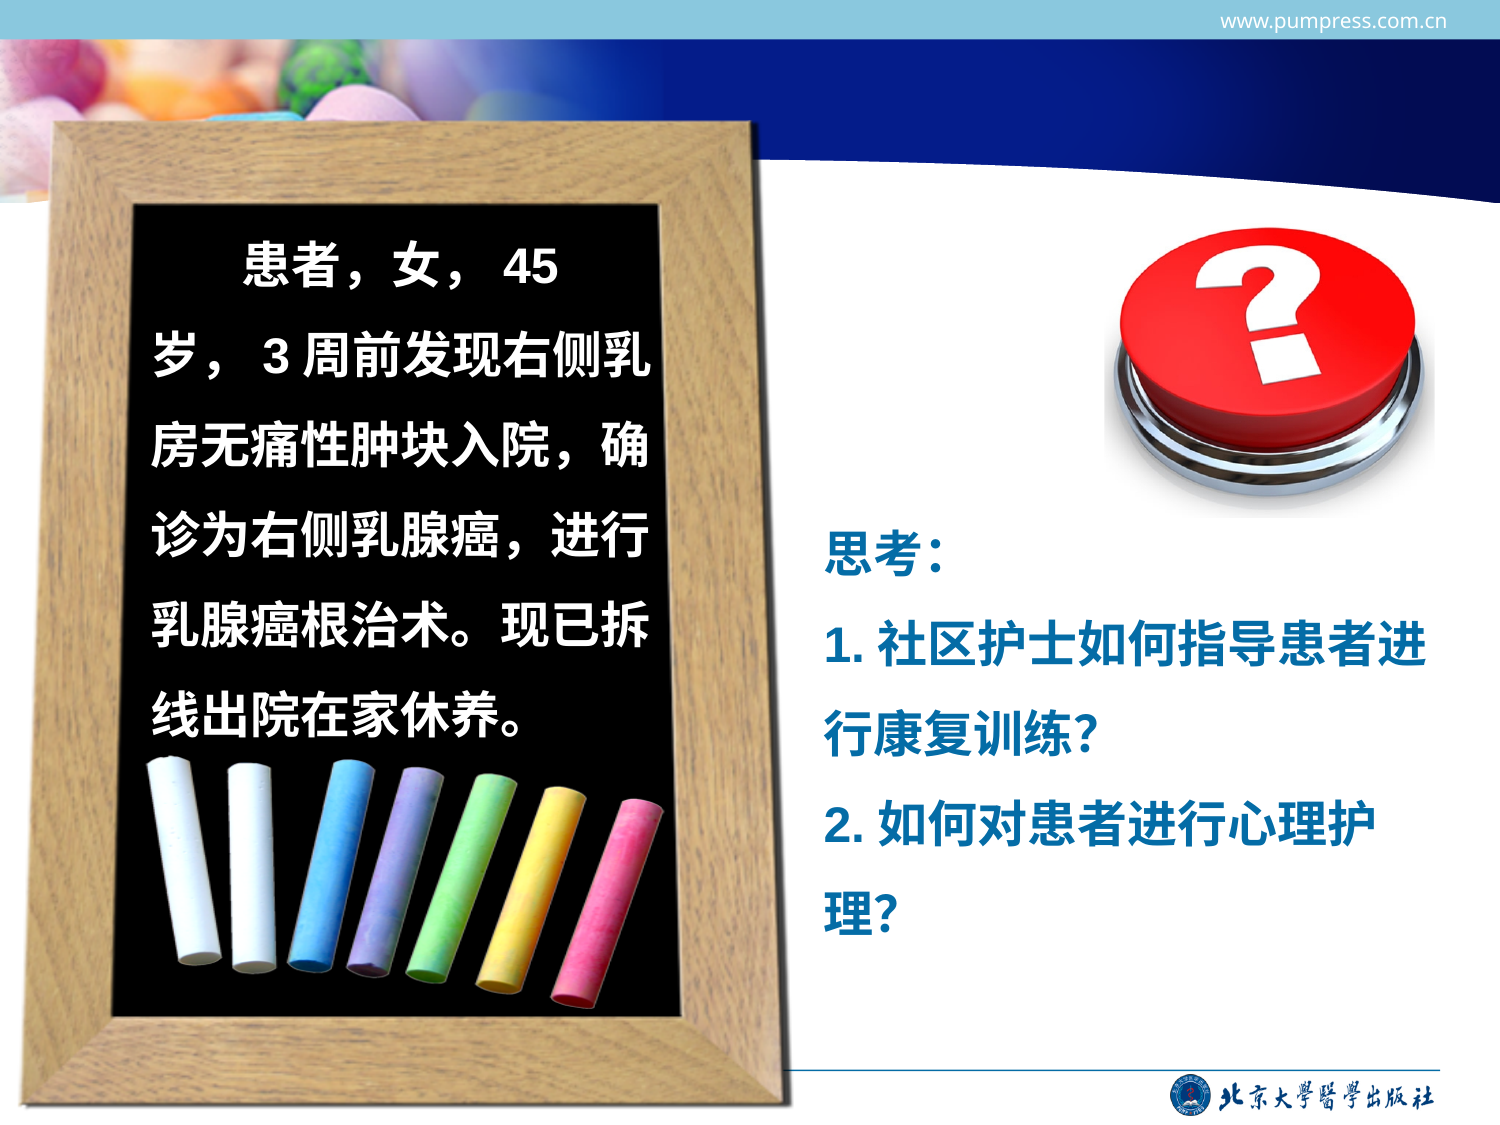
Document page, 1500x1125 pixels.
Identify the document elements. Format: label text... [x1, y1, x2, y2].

picture [0, 40, 1500, 1125]
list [1104, 219, 1435, 518]
picture [1170, 1074, 1436, 1118]
slide_number www.pumpress.com.cn [1024, 0, 1463, 38]
text_box 思考： 1.社区护士如何指导患者进行康复训练？ 2.如何对患者进行心理护理？ [814, 484, 1447, 950]
